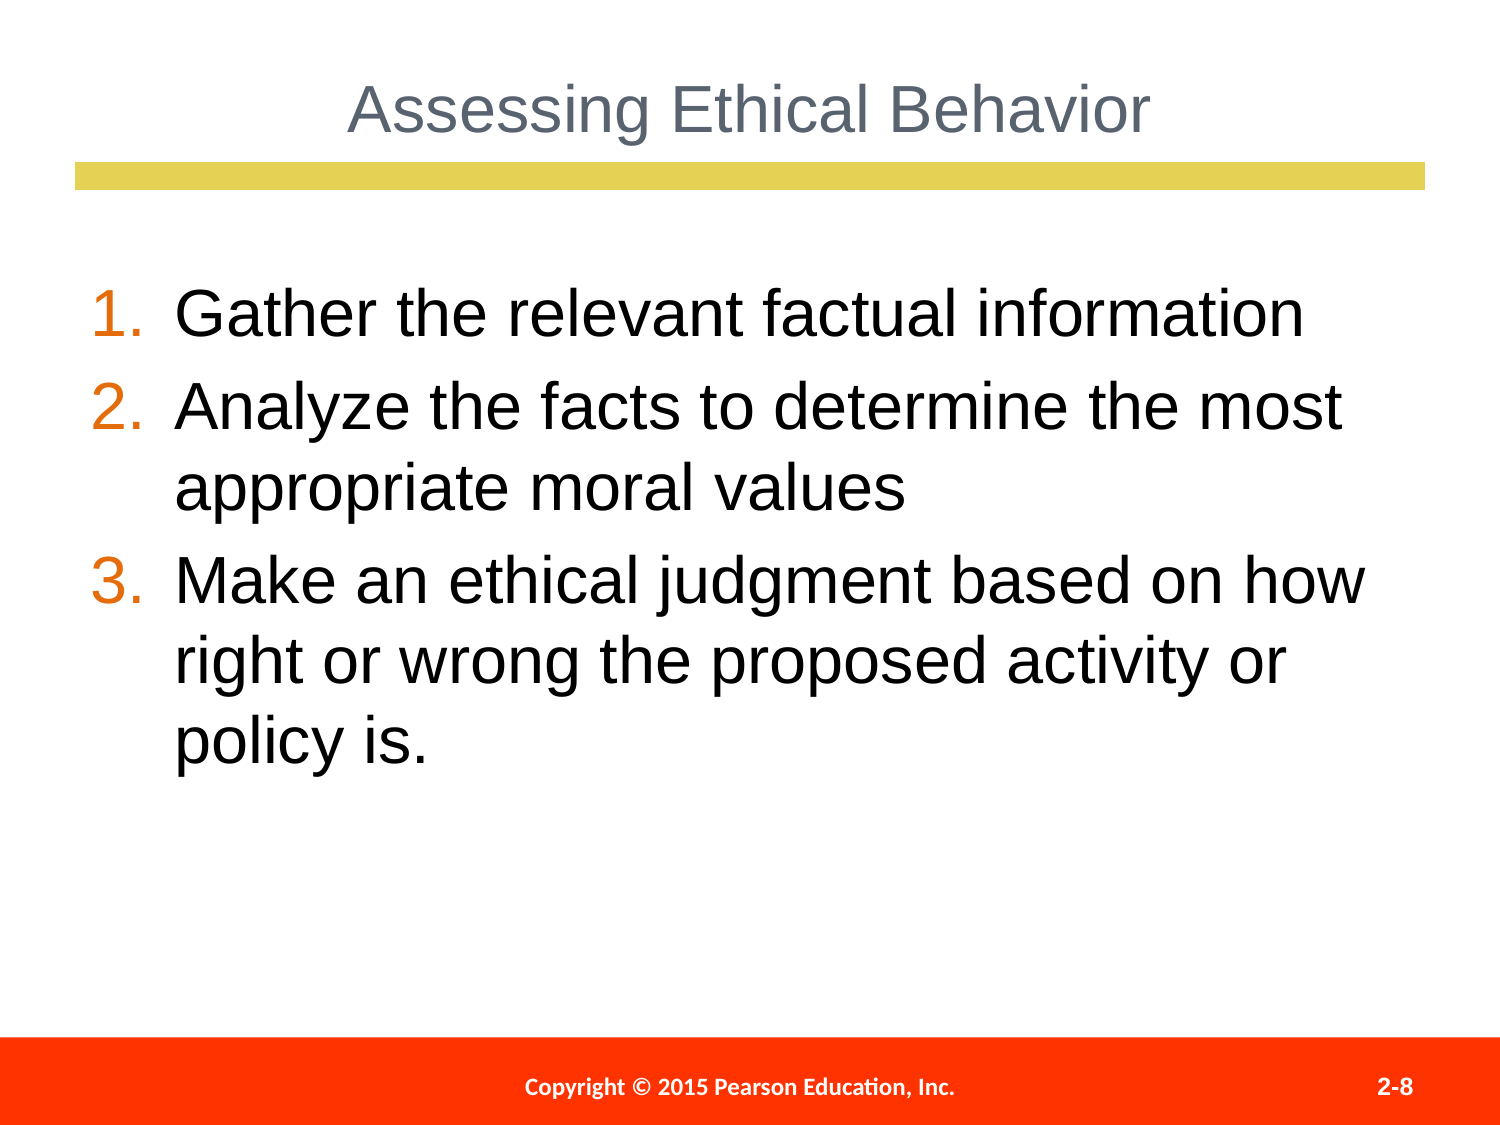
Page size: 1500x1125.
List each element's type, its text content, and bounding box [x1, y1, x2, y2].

title Assessing Ethical Behavior [74, 12, 1426, 201]
list Gather the relevant factual information Analyze the facts to determine the most appropriate moral values Make an ethical judgment based on how right or wrong the proposed activity or policy is. [74, 262, 1426, 1006]
